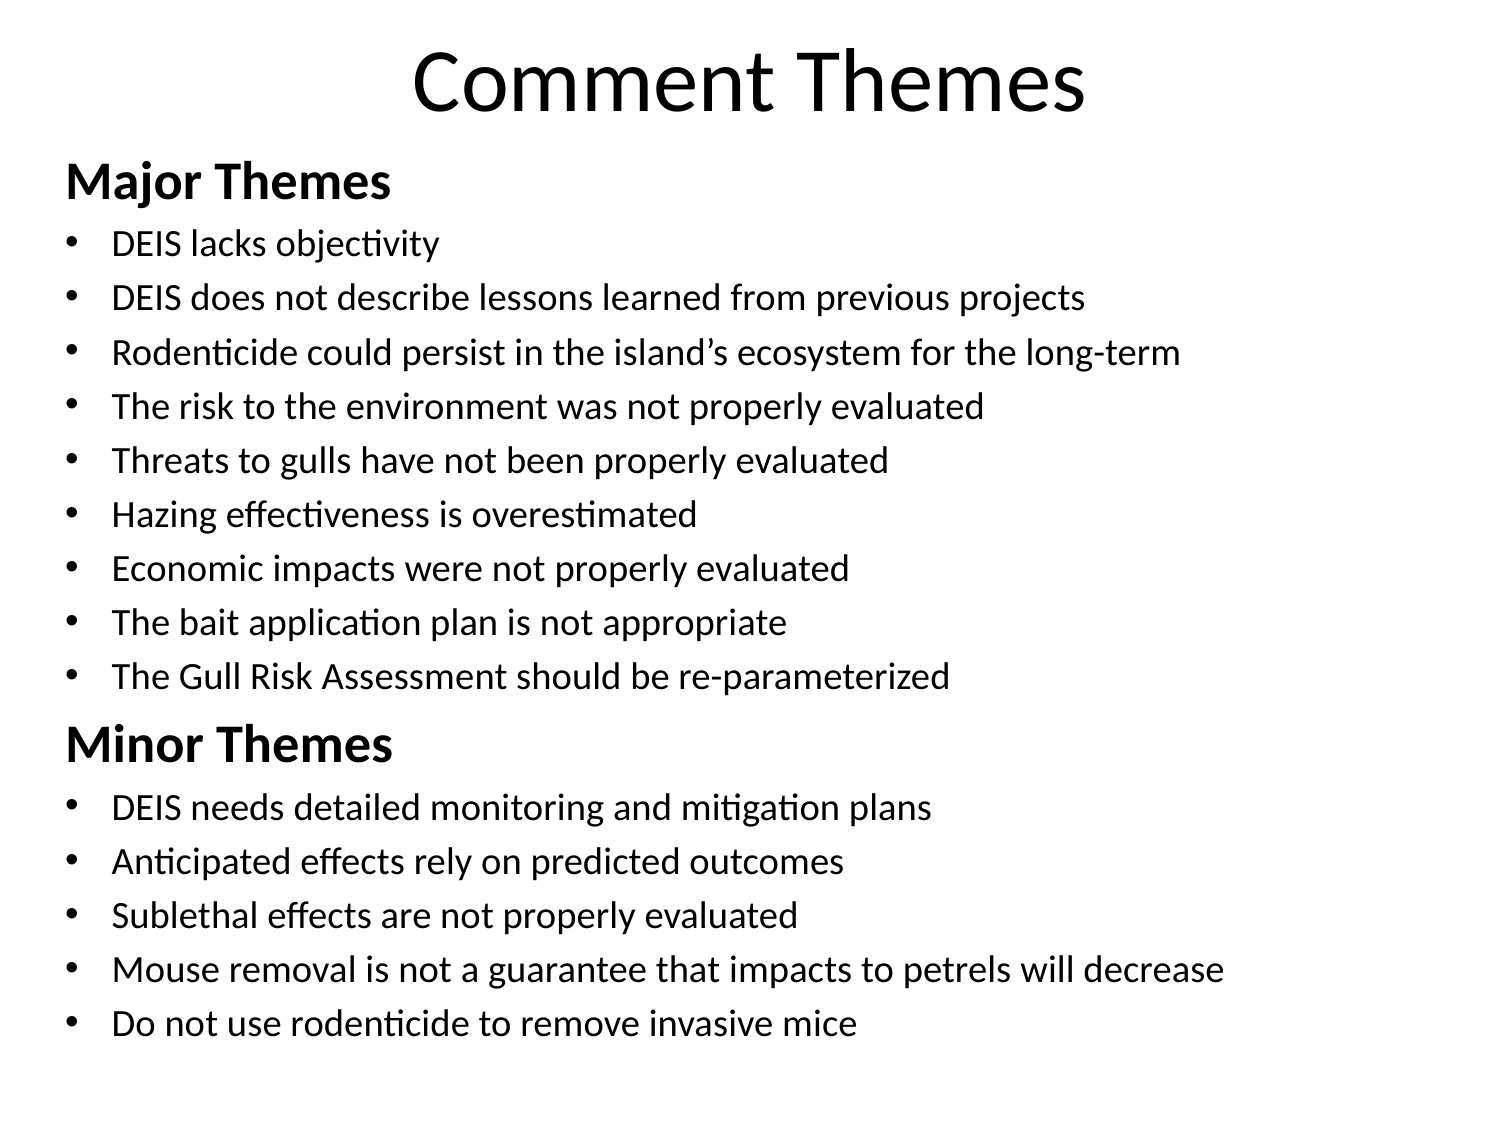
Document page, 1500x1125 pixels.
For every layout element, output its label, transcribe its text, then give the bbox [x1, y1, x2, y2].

list Major Themes DEIS lacks objectivity DEIS does not describe lessons learned from previous projects Rodenticide could persist in the island’s ecosystem for the long-term The risk to the environment was not properly evaluated Threats to gulls have not been properly evaluated Hazing effectiveness is overestimated Economic impacts were not properly evaluated The bait application plan is not appropriate The Gull Risk Assessment should be re-parameterized Minor Themes DEIS needs detailed monitoring and mitigation plans Anticipated effects rely on predicted outcomes Sublethal effects are not properly evaluated Mouse removal is not a guarantee that impacts to petrels will decrease Do not use rodenticide to remove invasive mice [50, 137, 1475, 1063]
title Comment Themes [75, 12, 1425, 137]
